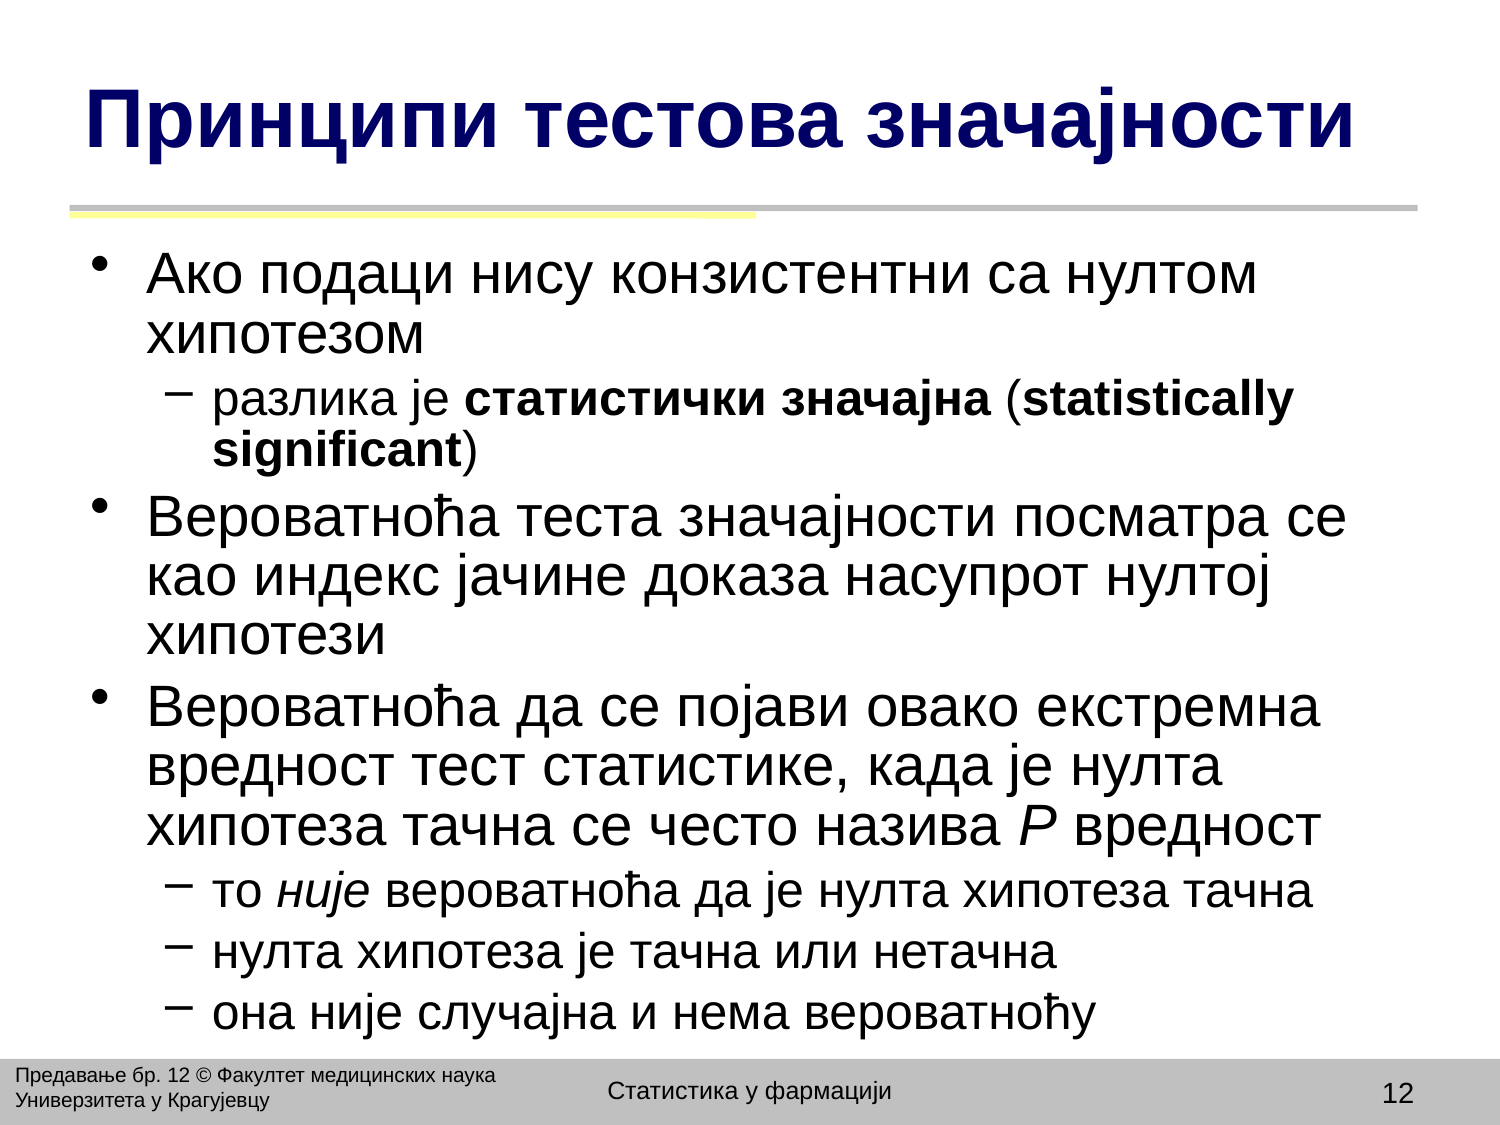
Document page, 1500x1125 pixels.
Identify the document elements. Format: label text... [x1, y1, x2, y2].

slide_number 12 [1079, 1066, 1430, 1125]
footer Статистика у фармацији [512, 1066, 988, 1125]
slide_number Предавање бр. 12 © Факултет медицинских наука Универзитета у Крагујевцу [0, 1053, 621, 1108]
title Принципи тестова значајности [69, 19, 1426, 208]
list Aко подаци нису конзистентни са нултом хипотезом разлика је статистички значајна (statistically significant) Вероватноћа теста значајности посматра се као индекс јачине доказа насупрот нултој хипотези Вероватноћа да се појави овако екстремна вредност тест статистике, када је нулта хипотеза тачна се често назива P вредност то није вероватноћа да је нулта хипотеза тачна нулта хипотеза је тачна или нетачна она није случајна и нема вероватноћу [74, 238, 1426, 1015]
